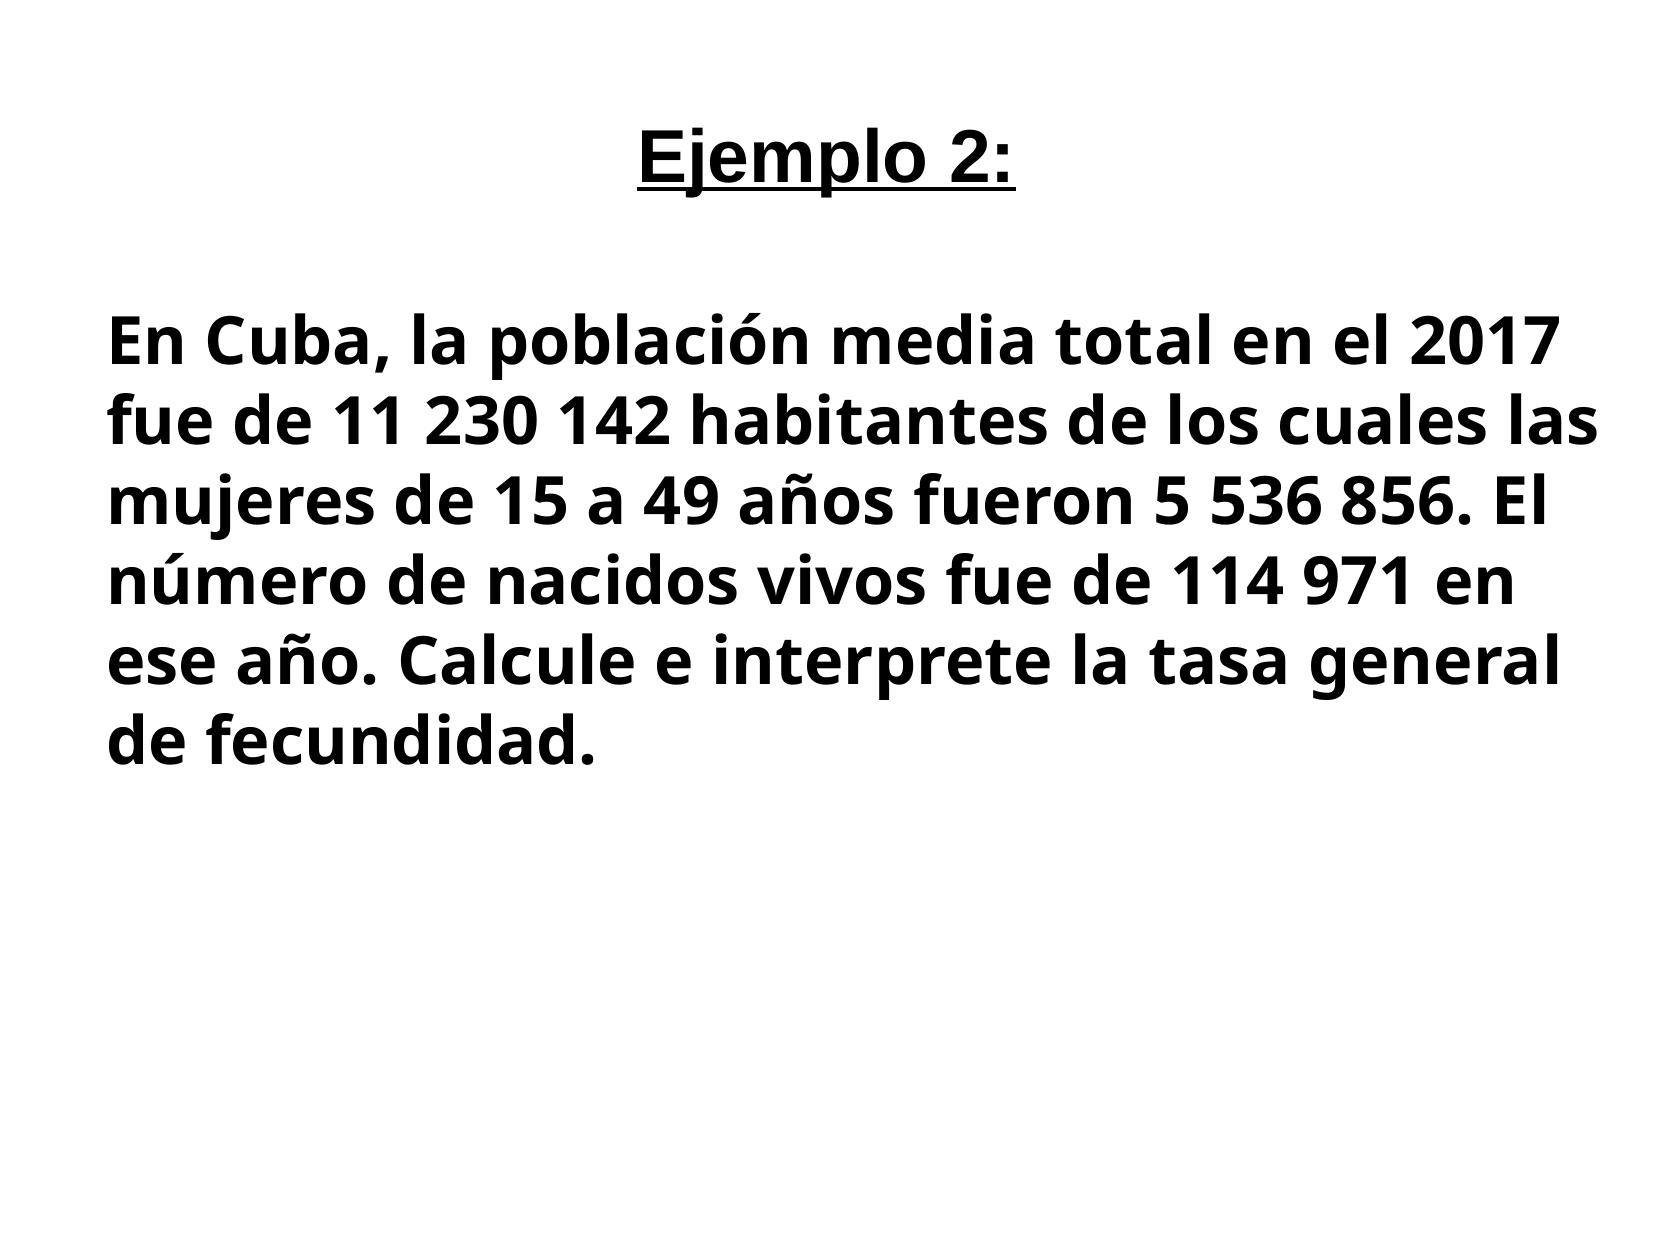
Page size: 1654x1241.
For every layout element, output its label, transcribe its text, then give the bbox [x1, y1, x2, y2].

text_box En Cuba, la población media total en el 2017 fue de 11 230 142 habitantes de los cuales las mujeres de 15 a 49 años fueron 5 536 856. El número de nacidos vivos fue de 114 971 en ese año. Calcule e interprete la tasa general de fecundidad. [106, 297, 1618, 863]
text_box Ejemplo 2: [82, 107, 1571, 198]
text_box [82, 290, 1571, 1010]
